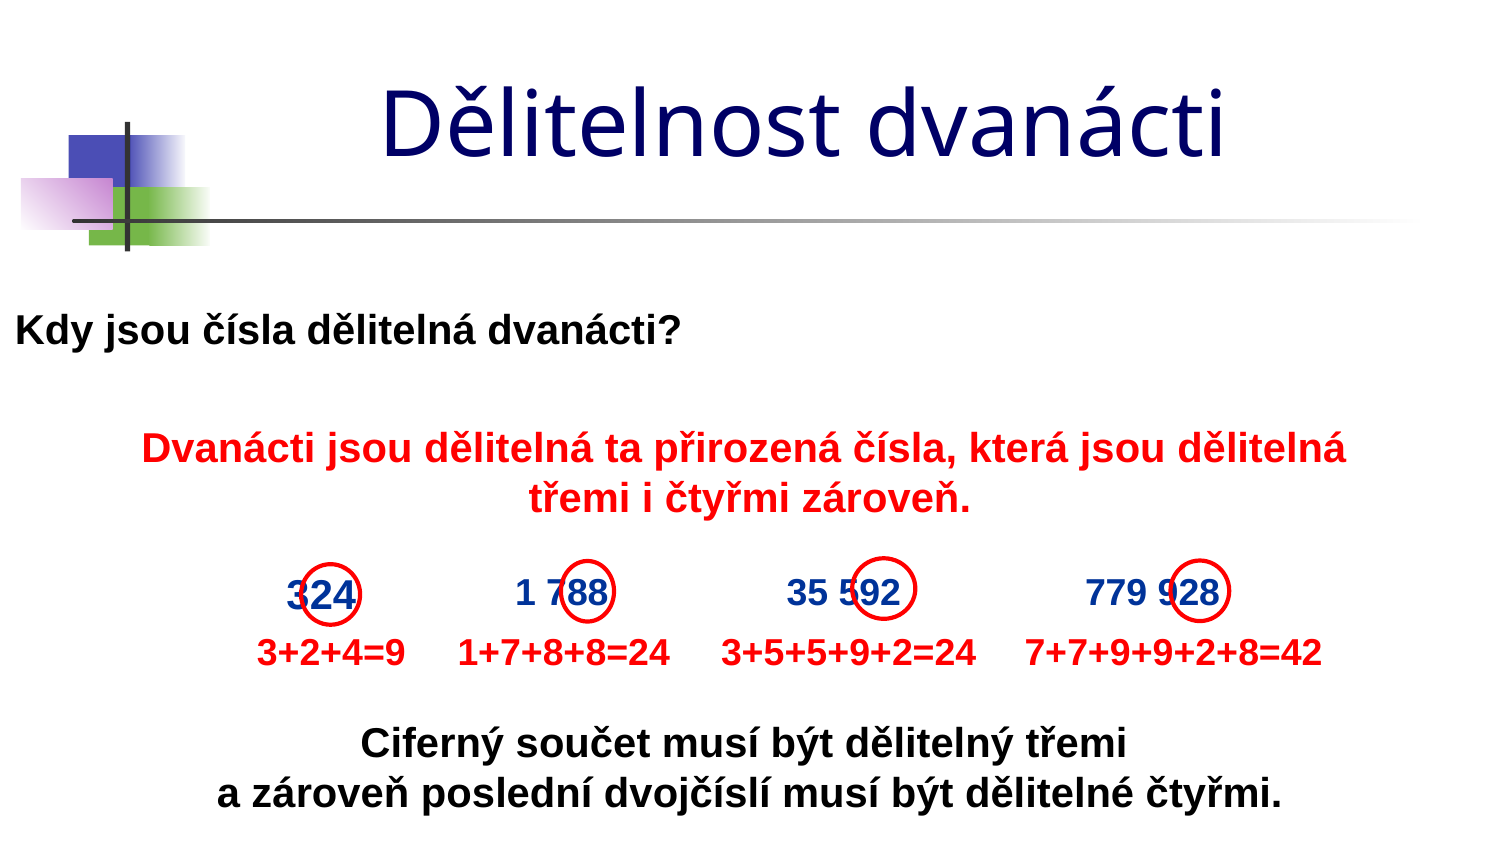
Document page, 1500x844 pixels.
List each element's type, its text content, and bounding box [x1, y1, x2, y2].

text_box 3+5+5+9+2=24 [706, 620, 998, 680]
text_box 1 788 [500, 560, 587, 620]
text_box 324 [271, 561, 372, 620]
text_box 3+2+4=9 [242, 620, 431, 680]
text_box [852, 558, 916, 619]
text_box 1+7+8+8=24 [442, 620, 703, 680]
text_box 779 928 [1205, 560, 1235, 620]
text_box [1170, 560, 1230, 622]
text_box 1 788 [588, 560, 634, 620]
title Dělitelnost dvanácti [106, 29, 1500, 210]
text_box Dvanácti jsou dělitelná ta přirozená čísla, která jsou dělitelná třemi i čtyřmi zároveň. [0, 413, 1500, 529]
text_box Kdy jsou čísla dělitelná dvanácti? [0, 295, 771, 361]
text_box 779 928 [1070, 560, 1194, 620]
text_box [560, 560, 615, 622]
text_box 35 592 [771, 560, 916, 620]
text_box [301, 564, 361, 625]
text_box Ciferný součet musí být dělitelný třemi a zároveň poslední dvojčíslí musí být dělitelné čtyřmi. [0, 708, 1500, 824]
text_box 7+7+9+9+2+8=42 [1009, 620, 1347, 680]
